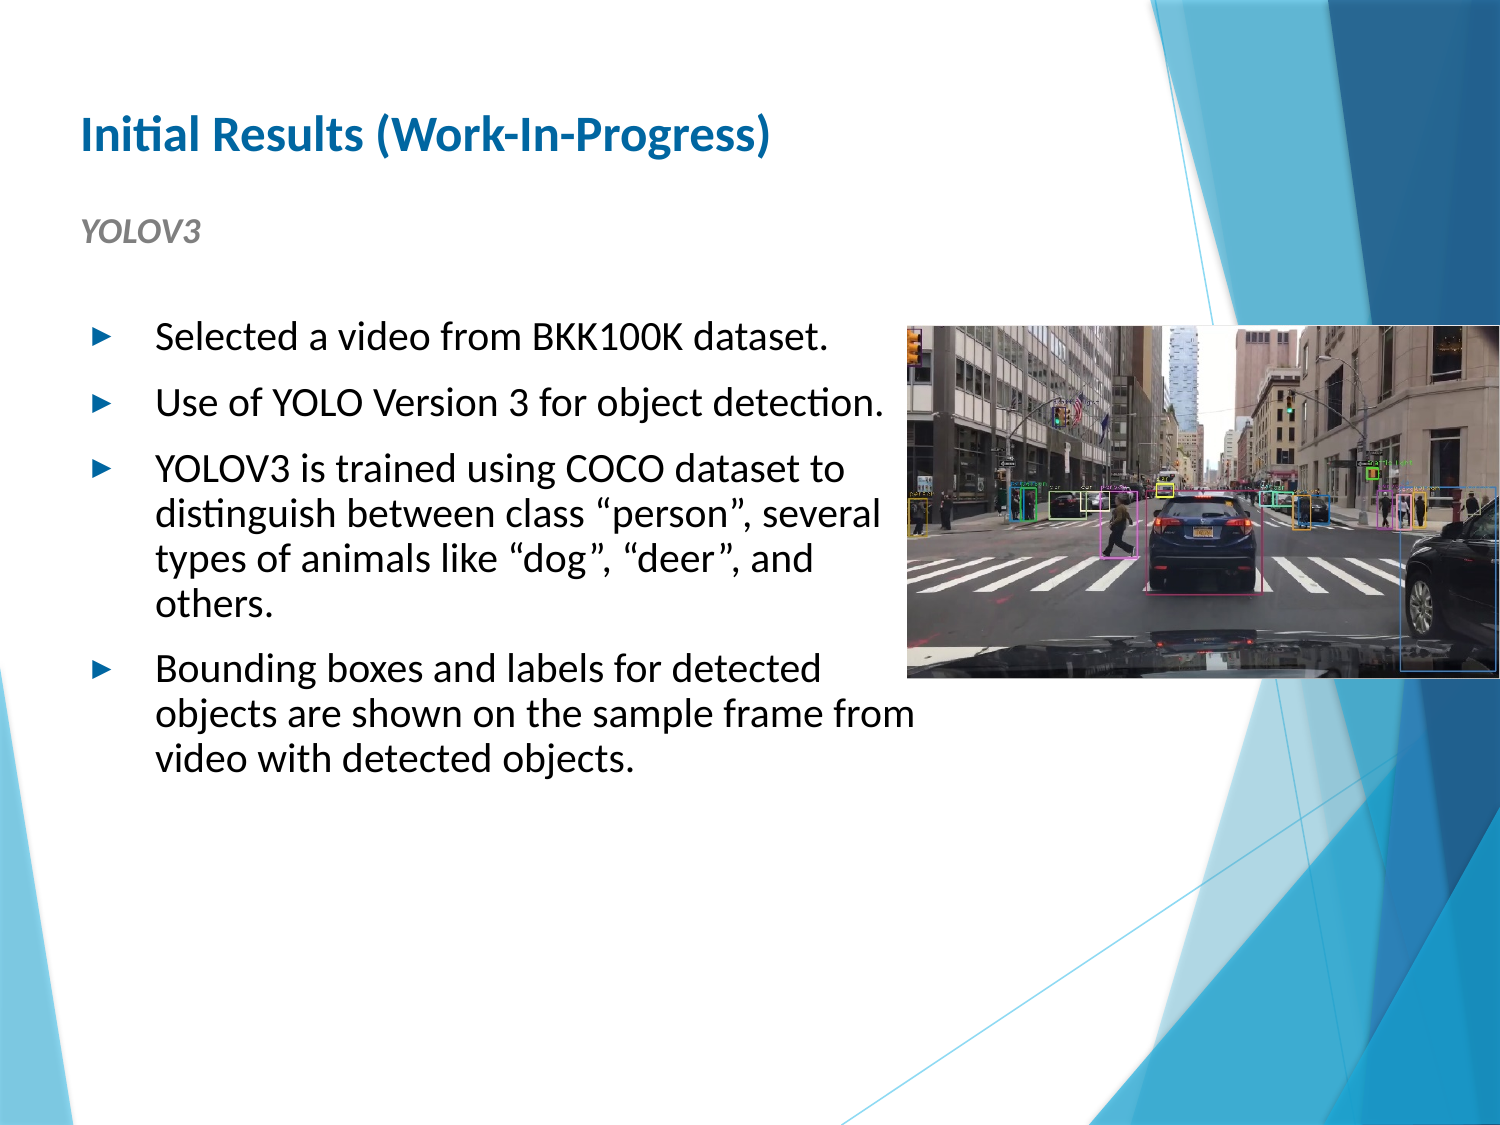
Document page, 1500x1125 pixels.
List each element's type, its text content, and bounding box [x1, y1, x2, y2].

picture [906, 325, 1500, 680]
list Selected a video from BKK100K dataset. Use of YOLO Version 3 for object detection. YOLOV3 is trained using COCO dataset to distinguish between class “person”, several types of animals like “dog”, “deer”, and others. Bounding boxes and labels for detected objects are shown on the sample frame from video with detected objects. [65, 299, 950, 980]
subtitle YOLOV3 [65, 196, 1447, 266]
title Initial Results (Work-In-Progress) [65, 92, 1447, 179]
